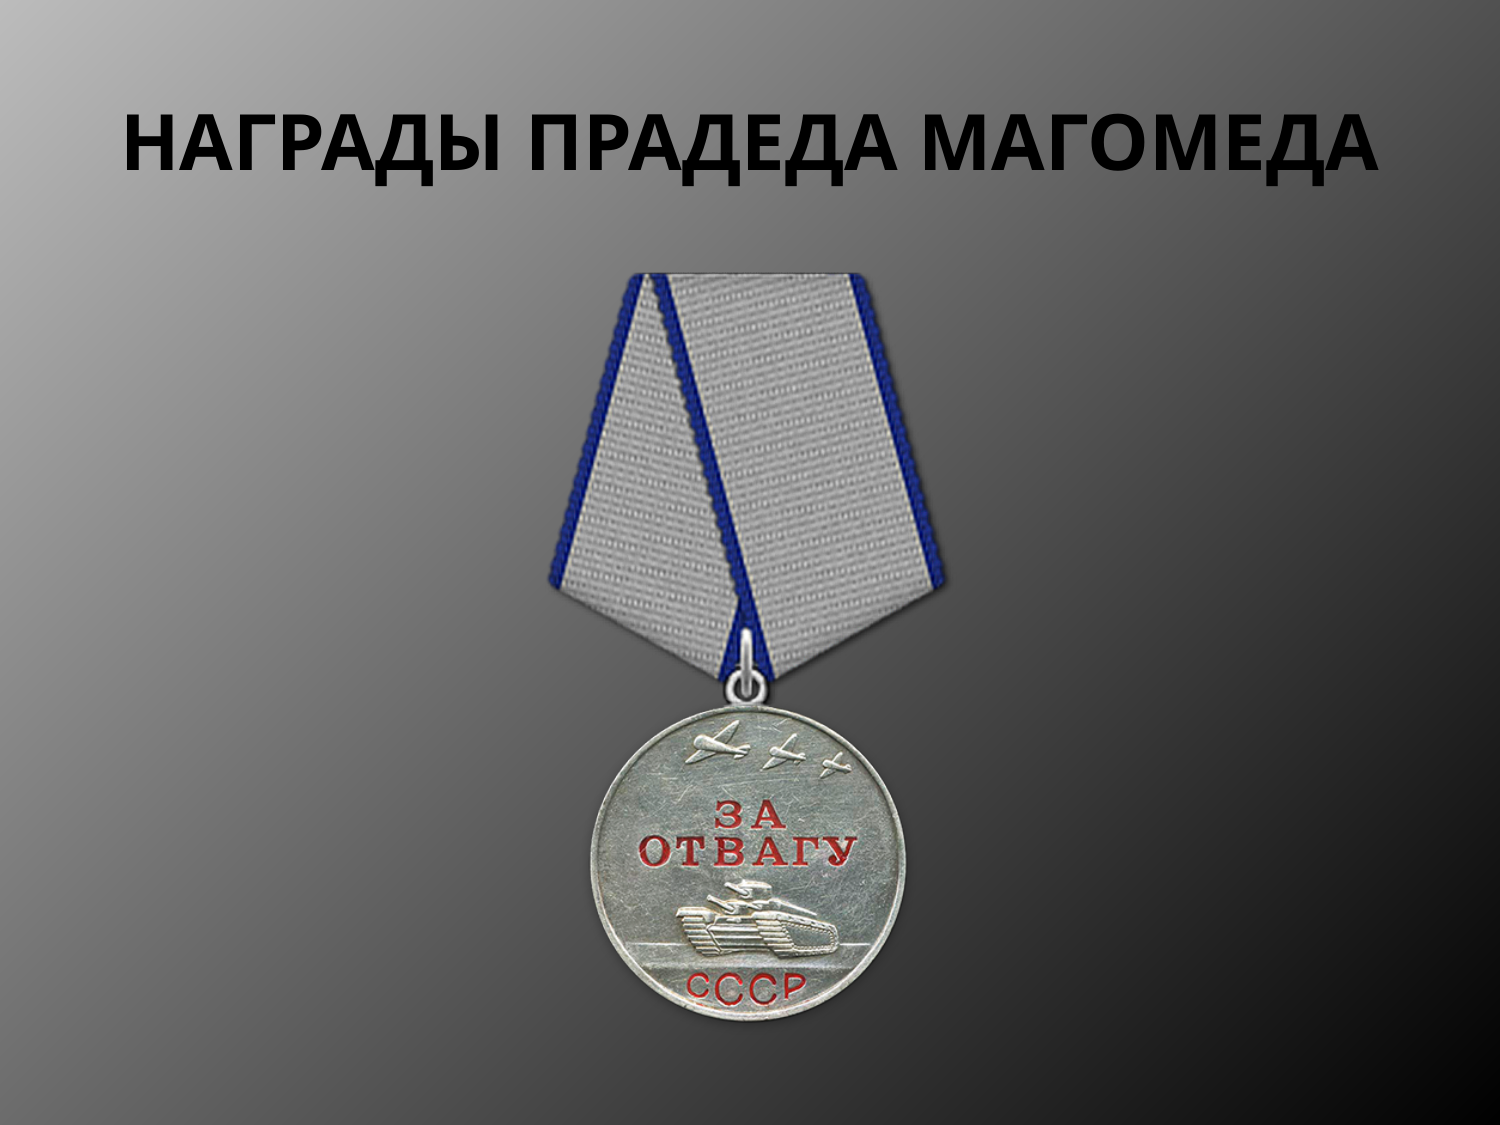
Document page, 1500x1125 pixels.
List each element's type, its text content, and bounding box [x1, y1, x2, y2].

title НАГРАДЫ ПРАДЕДА МАГОМЕДА [75, 45, 1425, 233]
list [542, 262, 958, 1036]
